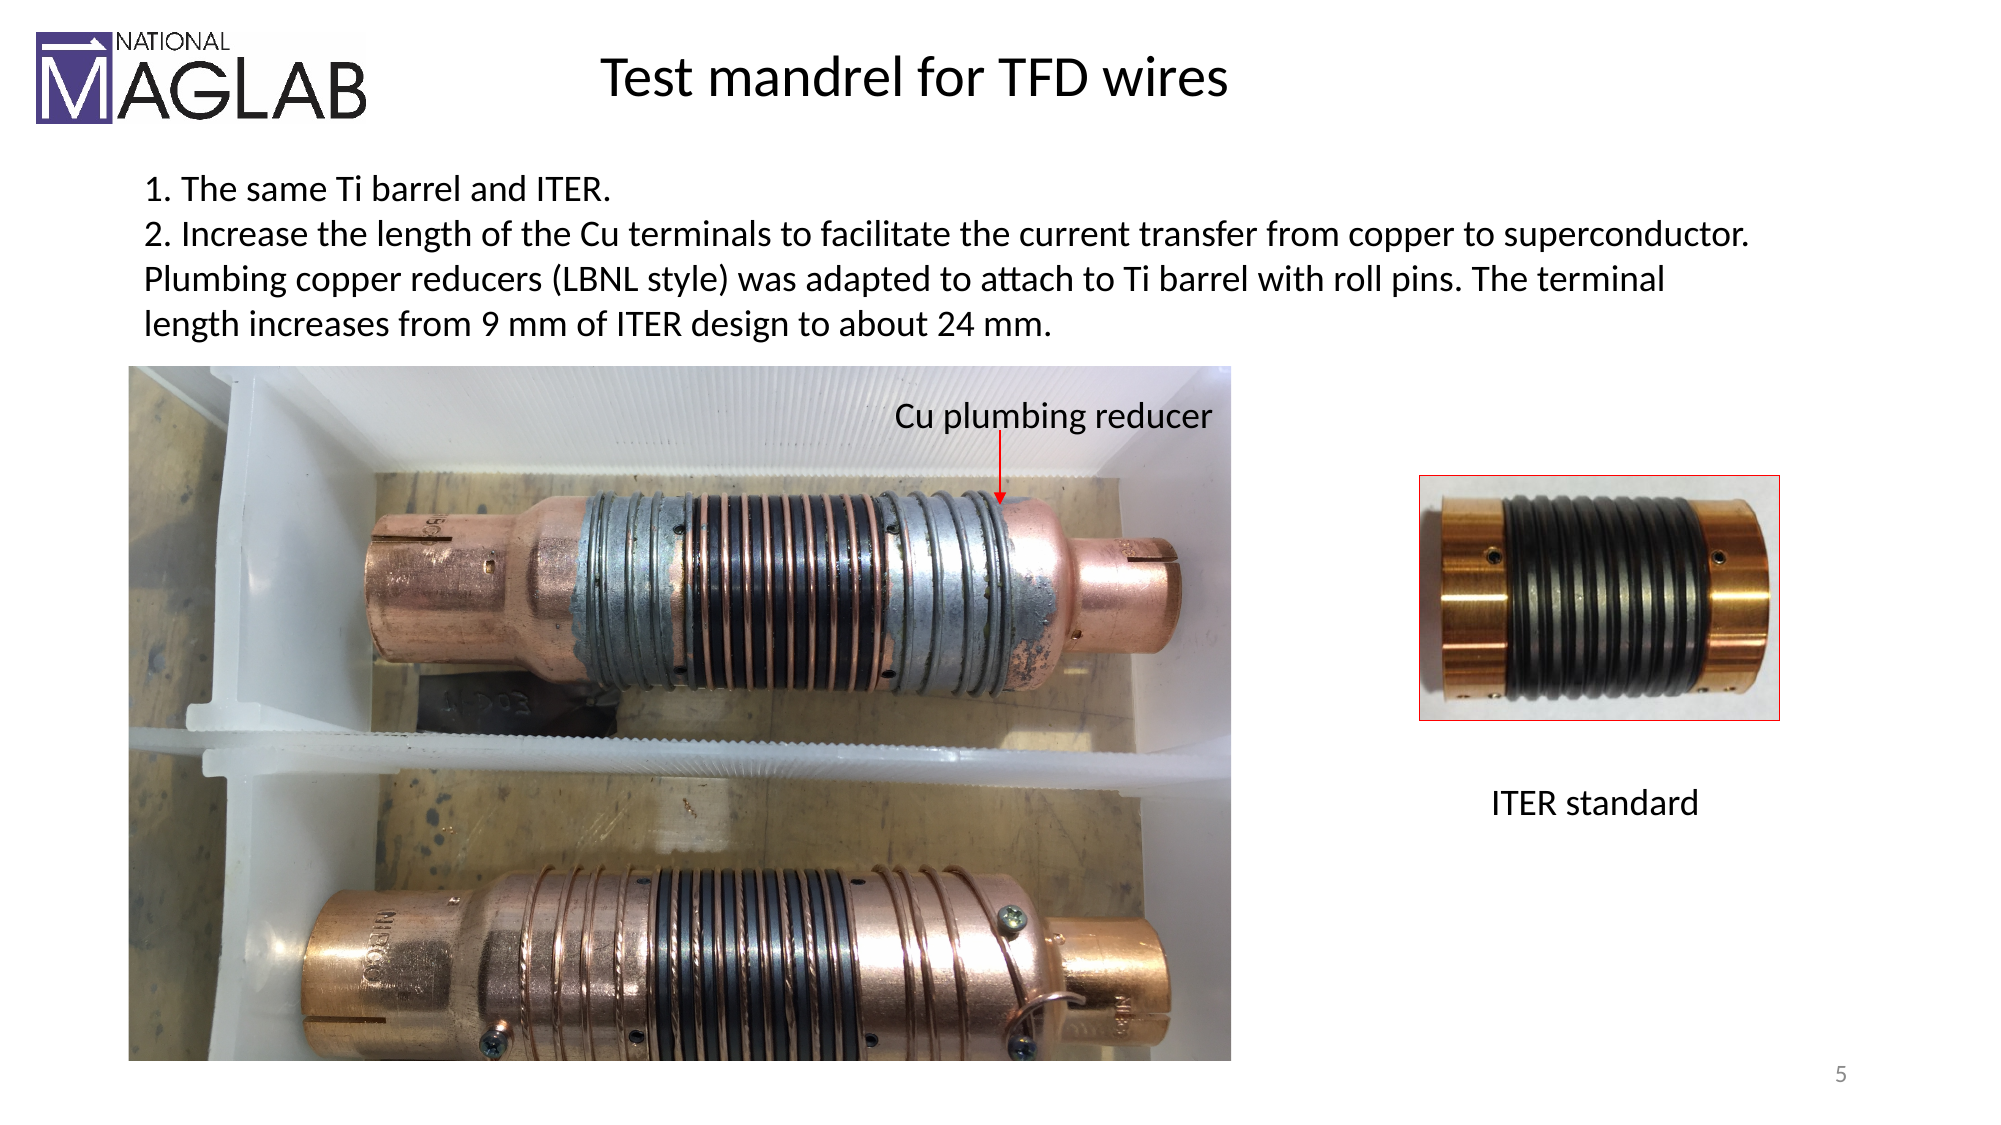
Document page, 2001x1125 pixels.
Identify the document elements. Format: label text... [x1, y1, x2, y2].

text_box 1. The same Ti barrel and ITER. 2. Increase the length of the Cu terminals to facilitate the current transfer from copper to superconductor. Plumbing copper reducers (LBNL style) was adapted to attach to Ti barrel with roll pins. The terminal length increases from 9 mm of ITER design to about 24 mm. [129, 157, 1771, 352]
text_box Cu plumbing reducer [1232, 383, 1241, 444]
slide_number 5 [1412, 1042, 1863, 1103]
picture [128, 366, 1232, 1061]
picture [1419, 475, 1780, 721]
text_box ITER standard [1476, 770, 1771, 831]
picture [36, 32, 366, 124]
text_box Test mandrel for TFD wires [372, 38, 1458, 145]
